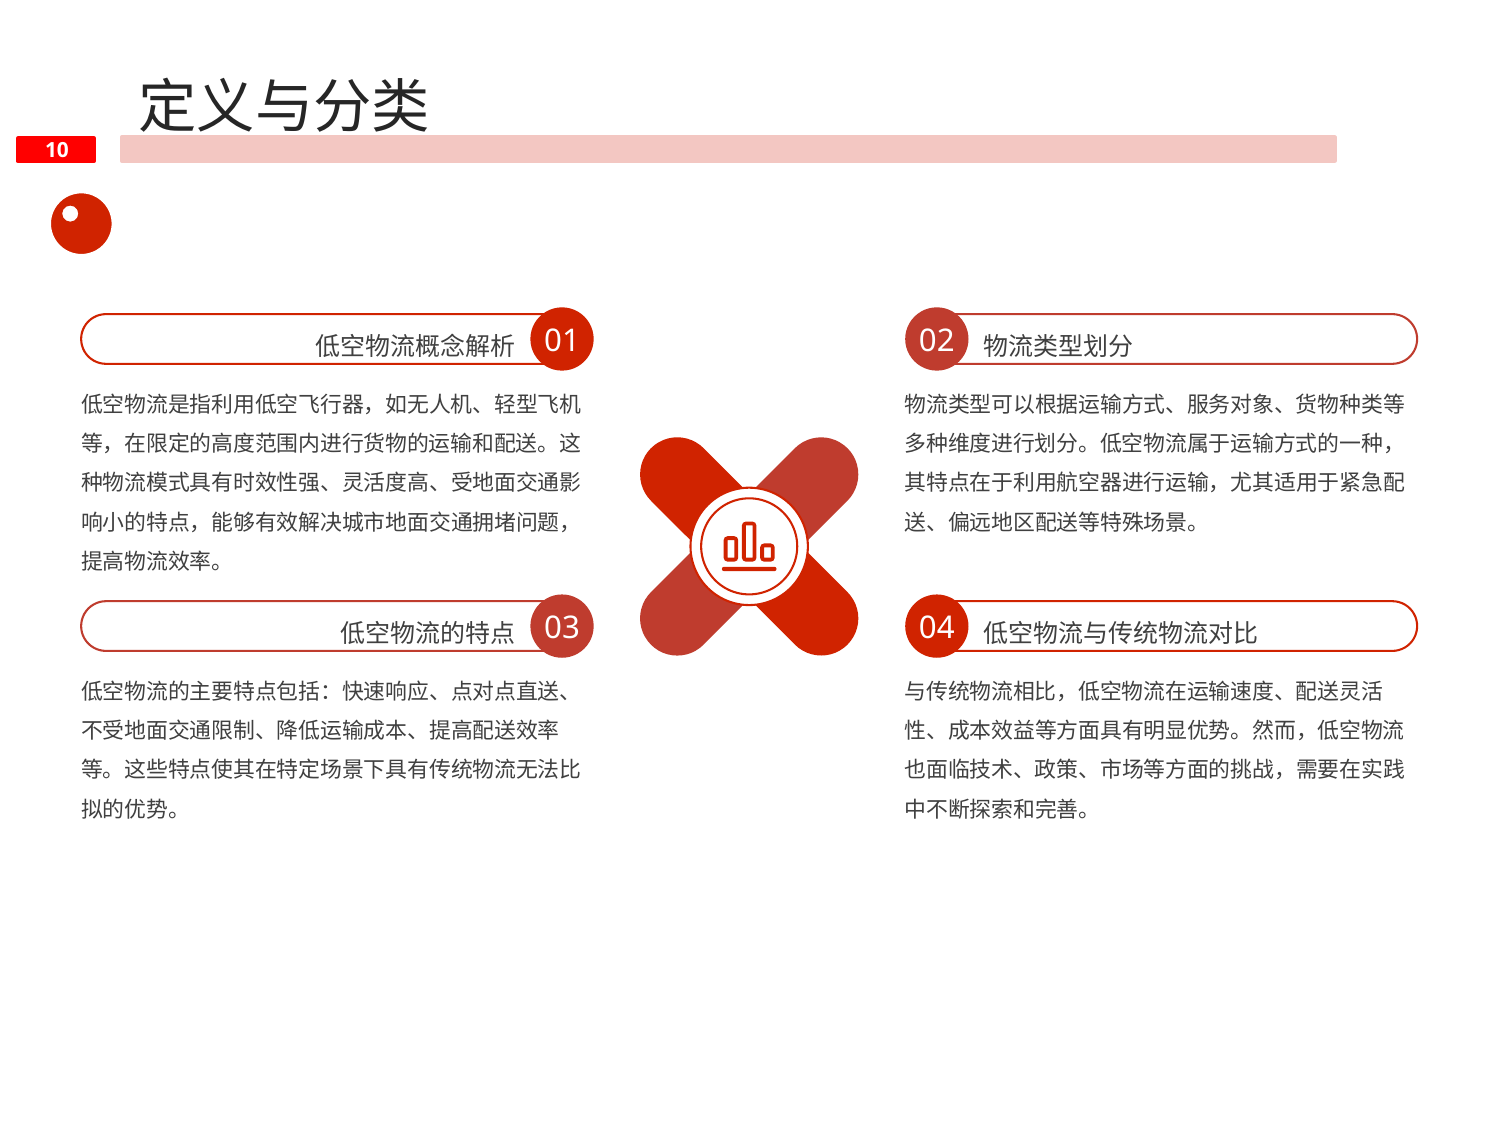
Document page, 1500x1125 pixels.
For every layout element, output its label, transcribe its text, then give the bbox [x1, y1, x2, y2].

text_box [49, 192, 113, 255]
text_box 低空物流是指利用低空飞行器，如无人机、轻型飞机等，在限定的高度范围内进行货物的运输和配送。这种物流模式具有时效性强、灵活度高、受地面交通影响小的特点，能够有效解决城市地面交通拥堵问题，提高物流效率。 [81, 377, 594, 550]
text_box [81, 601, 541, 651]
text_box [530, 321, 536, 357]
text_box 与传统物流相比，低空物流在运输速度、配送灵活性、成本效益等方面具有明显优势。然而，低空物流也面临技术、政策、市场等方面的挑战，需要在实践中不断探索和完善。 [904, 664, 1418, 837]
text_box [588, 321, 594, 357]
text_box 01 [536, 318, 588, 360]
text_box [760, 543, 775, 562]
text_box [913, 647, 961, 658]
text_box [963, 608, 969, 644]
text_box [530, 608, 536, 644]
text_box 定义与分类 [123, 54, 874, 147]
text_box [913, 307, 961, 318]
text_box [958, 314, 1418, 364]
text_box [905, 320, 911, 358]
text_box [913, 360, 961, 371]
text_box [963, 321, 969, 357]
text_box [61, 204, 80, 223]
text_box [721, 566, 777, 572]
text_box [640, 553, 744, 656]
text_box [538, 594, 586, 605]
text_box 低空物流的主要特点包括：快速响应、点对点直送、不受地面交通限制、降低运输成本、提高配送效率等。这些特点使其在特定场景下具有传统物流无法比拟的优势。 [81, 664, 594, 837]
text_box 低空物流与传统物流对比 [983, 608, 1397, 642]
text_box [588, 608, 594, 645]
text_box [538, 307, 586, 318]
text_box [690, 487, 808, 606]
text_box 低空物流概念解析 [106, 321, 516, 355]
text_box [538, 647, 586, 658]
text_box 物流类型划分 [983, 321, 1399, 355]
text_box [905, 607, 911, 645]
text_box 物流类型可以根据运输方式、服务对象、货物种类等多种维度进行划分。低空物流属于运输方式的一种，其特点在于利用航空器进行运输，尤其适用于紧急配送、偏远地区配送等特殊场景。 [904, 377, 1418, 550]
text_box [913, 594, 961, 605]
text_box 低空物流的特点 [105, 608, 516, 642]
text_box [701, 498, 798, 595]
text_box [958, 601, 1418, 651]
text_box [741, 521, 757, 562]
text_box [755, 552, 859, 656]
text_box 03 [536, 605, 588, 647]
text_box [17, 129, 97, 189]
text_box 02 [911, 318, 963, 360]
text_box [81, 314, 541, 364]
text_box [756, 437, 859, 541]
text_box [723, 536, 739, 562]
text_box 04 [911, 605, 963, 647]
text_box [640, 437, 743, 540]
text_box [538, 360, 586, 371]
